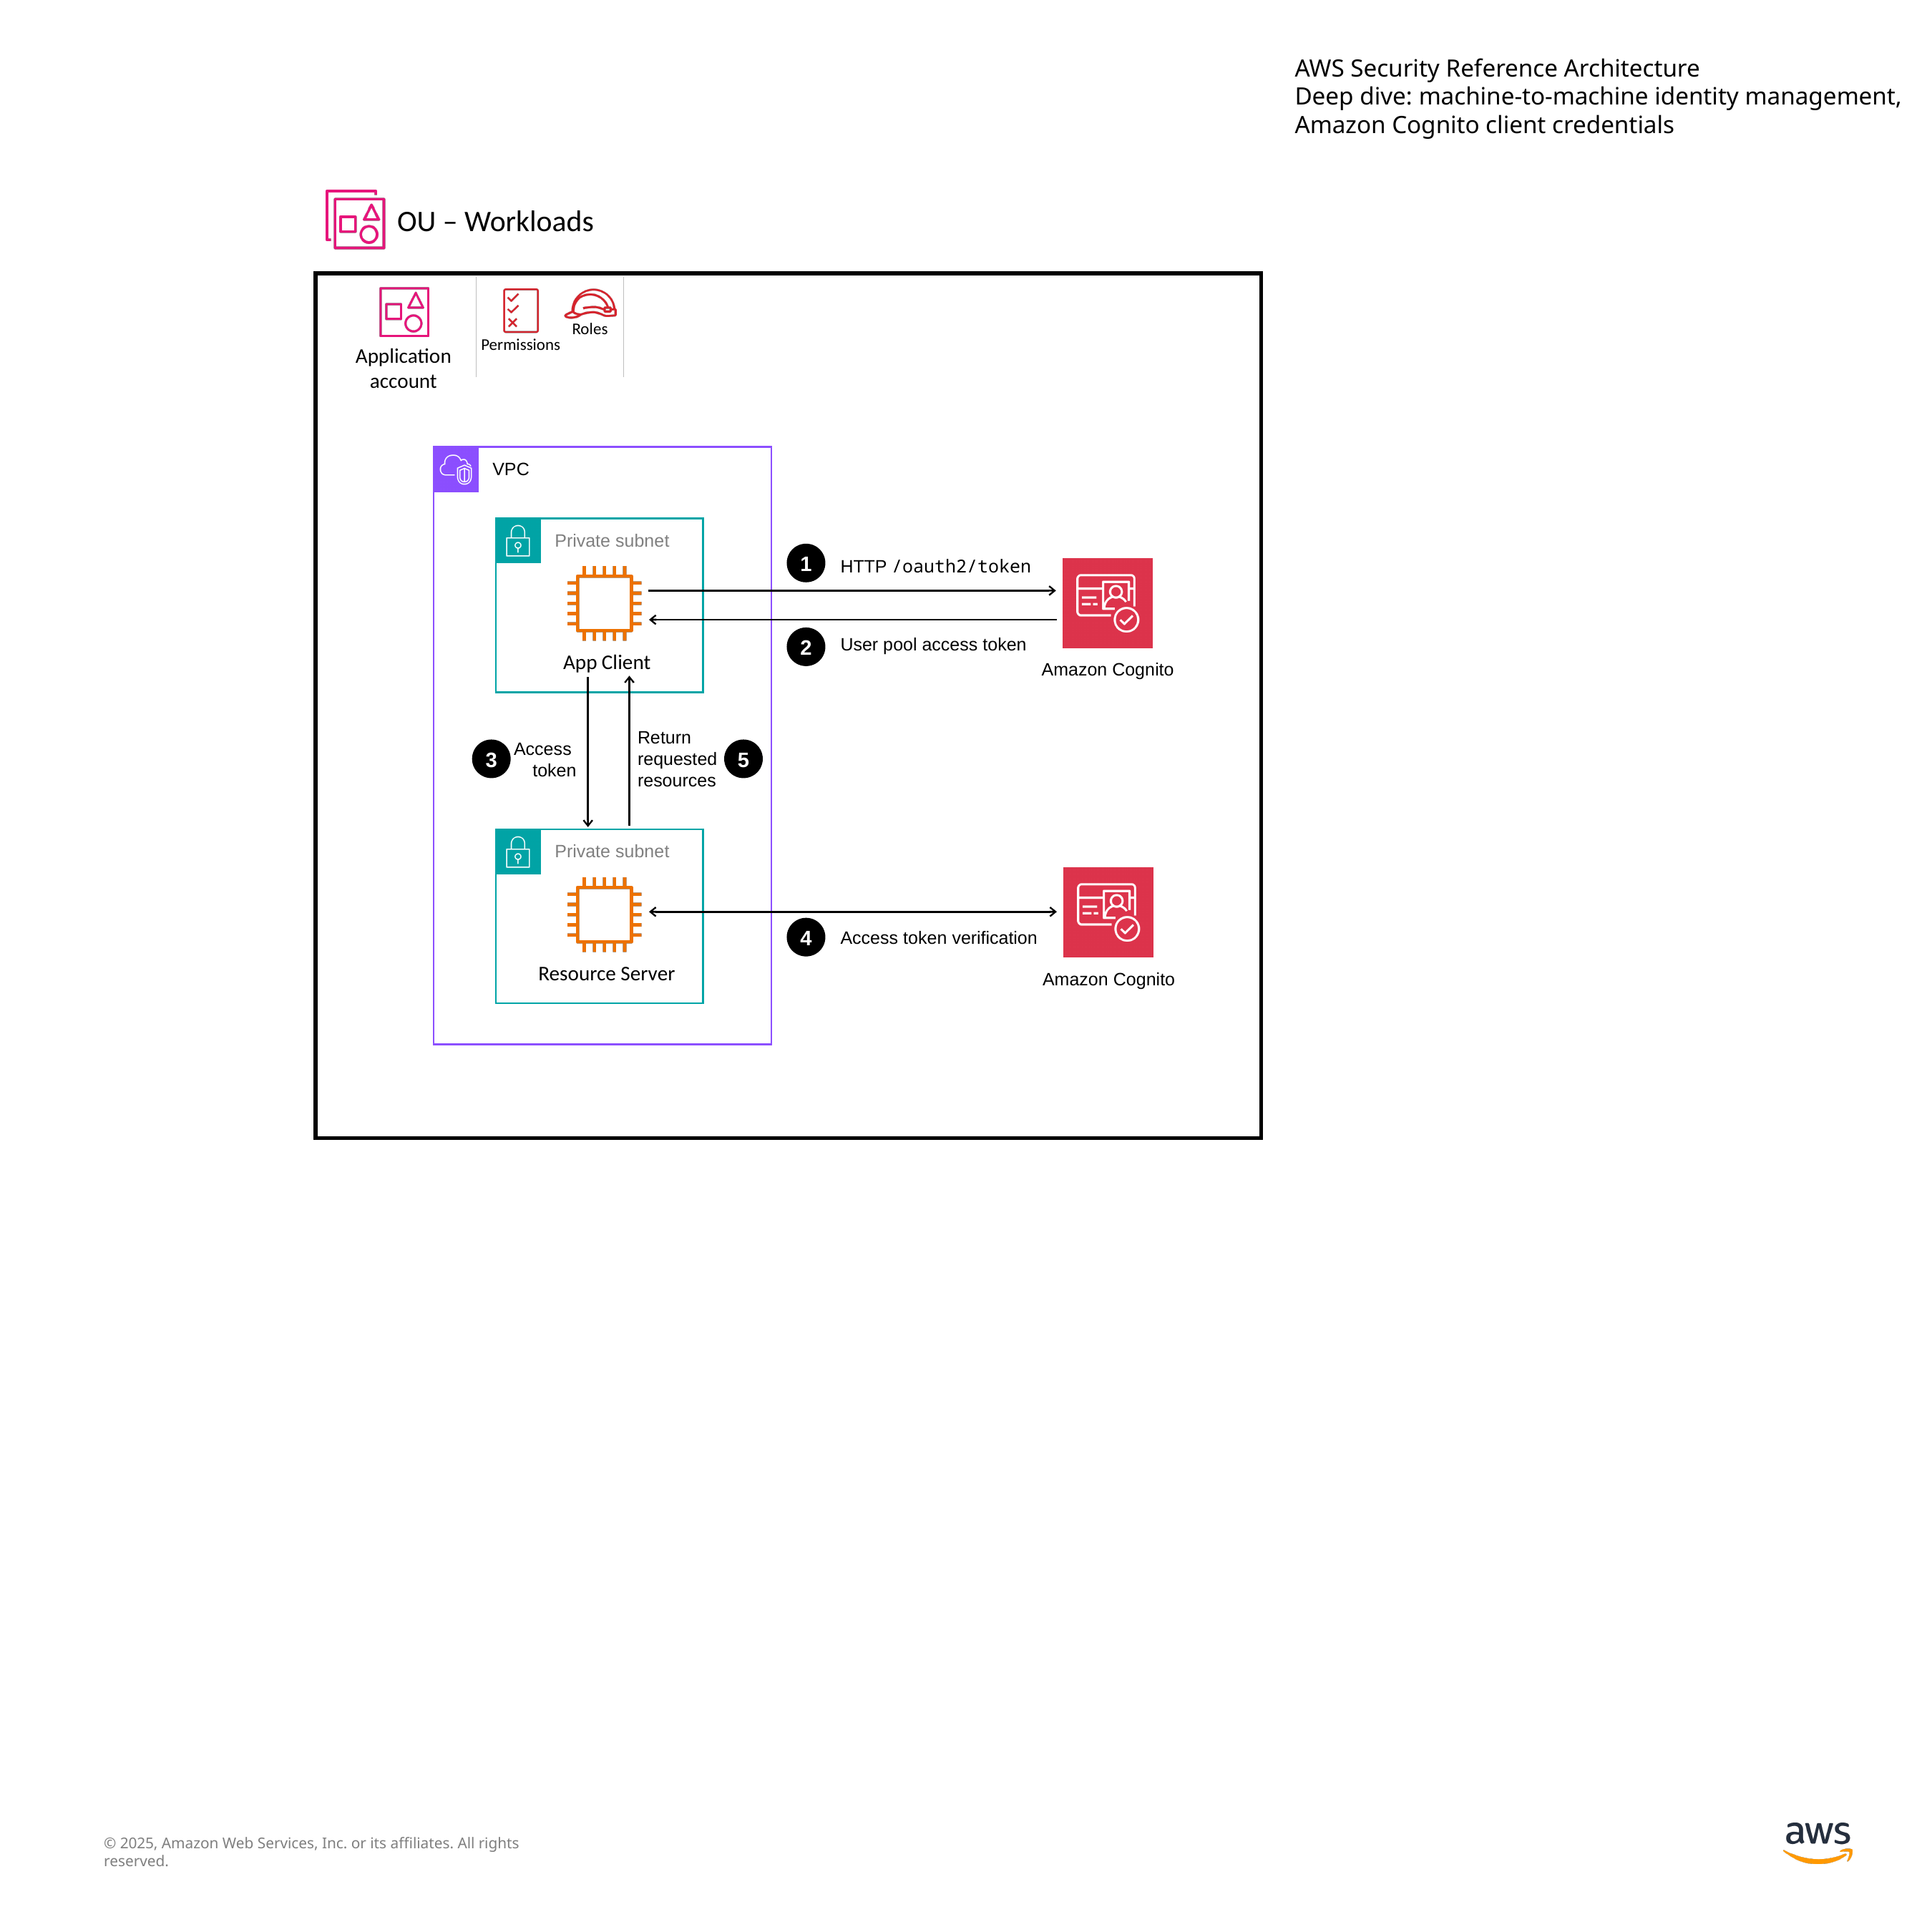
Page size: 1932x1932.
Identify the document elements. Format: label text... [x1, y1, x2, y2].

picture [1063, 558, 1153, 648]
text_box Amazon Cognito [1025, 653, 1191, 686]
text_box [484, 287, 587, 360]
text_box 3 [471, 738, 494, 779]
text_box User pool access token [829, 628, 1064, 660]
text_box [624, 276, 628, 343]
picture [564, 874, 645, 955]
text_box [552, 276, 623, 343]
text_box Amazon Cognito [1026, 962, 1192, 995]
text_box Access token verification [829, 921, 1063, 953]
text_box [495, 829, 703, 1003]
text_box 2 [786, 626, 826, 667]
text_box 4 [786, 917, 826, 957]
picture [433, 447, 479, 492]
picture [564, 562, 645, 644]
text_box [495, 518, 703, 693]
text_box 5 [723, 738, 764, 779]
text_box AWS Security Reference Architecture Deep dive: machine-to-machine identity management, Amazon Cognito client credentials [1284, 47, 1921, 144]
text_box OU – Workloads [388, 196, 664, 243]
text_box Return requested resources [630, 721, 746, 796]
text_box HTTP /oauth2/token [829, 549, 1064, 582]
picture [1783, 1823, 1853, 1864]
text_box [315, 273, 1262, 1139]
picture [323, 187, 388, 252]
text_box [323, 285, 484, 399]
text_box Access token [494, 731, 587, 786]
text_box 1 [786, 542, 826, 583]
picture [1063, 867, 1153, 957]
